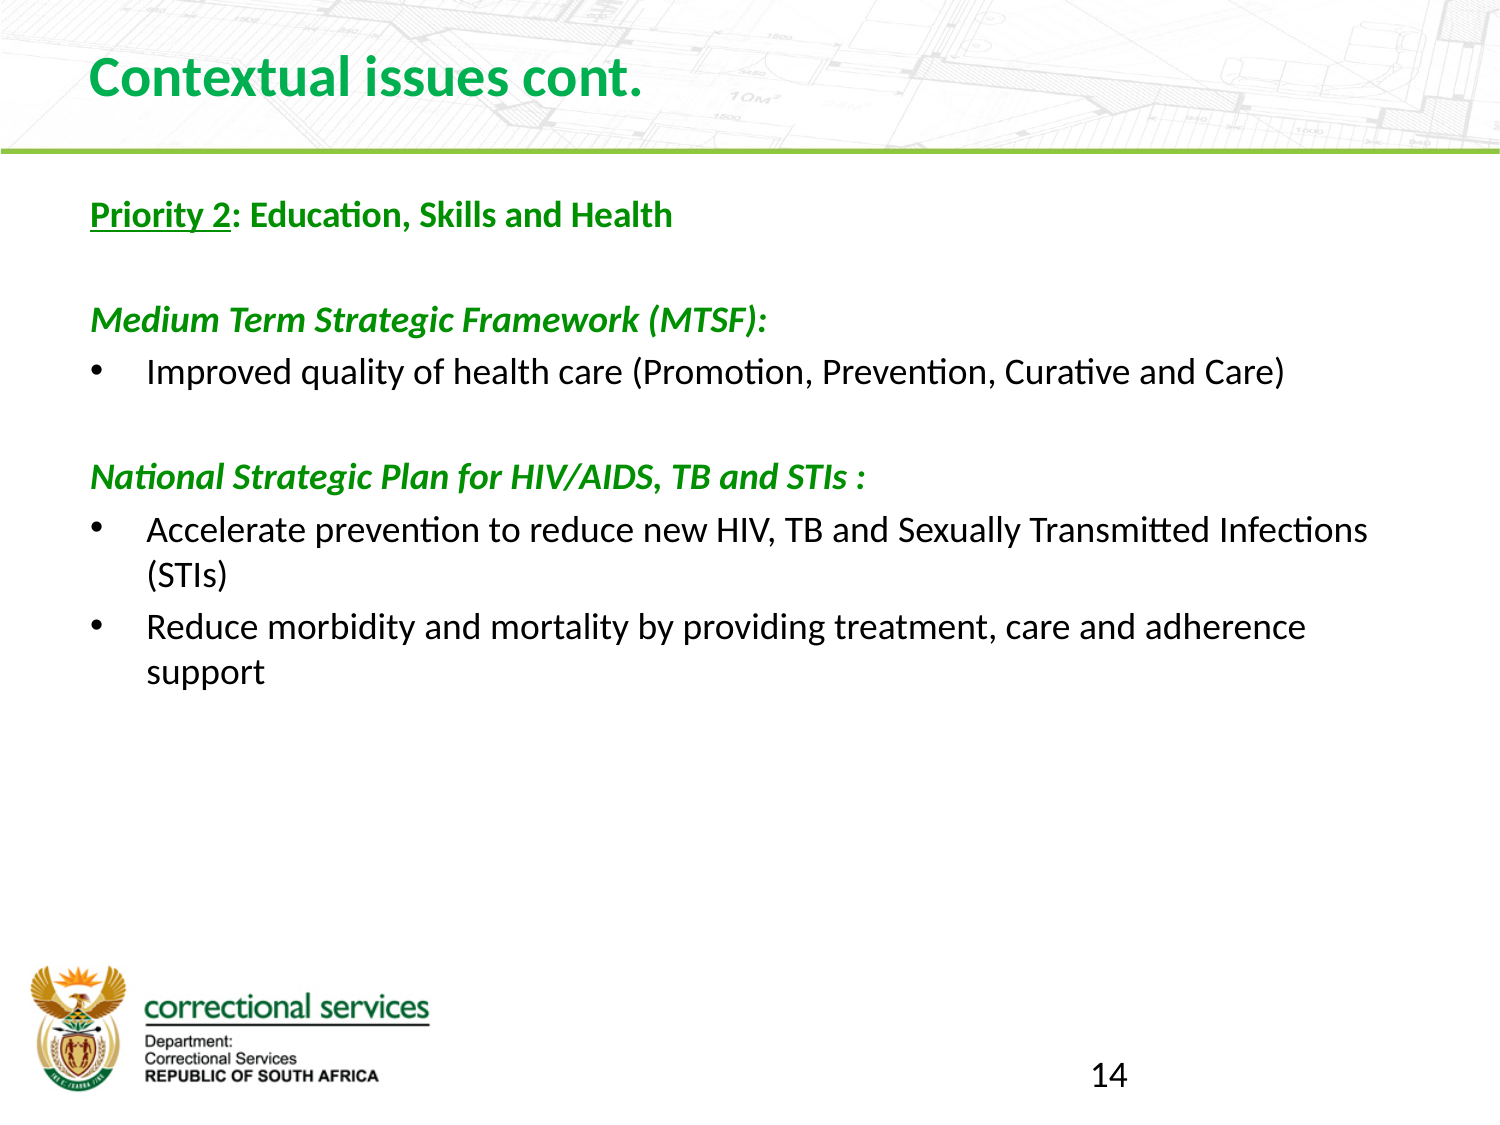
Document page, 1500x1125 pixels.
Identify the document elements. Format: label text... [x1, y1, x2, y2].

text_box Contextual issues cont. [74, 30, 1425, 116]
list Priority 2: Education, Skills and Health Medium Term Strategic Framework (MTSF): Improved quality of health care (Promotion, Prevention, Curative and Care) National Strategic Plan for HIV/AIDS, TB and STIs : Accelerate prevention to reduce new HIV, TB and Sexually Transmitted Infections (STIs) Reduce morbidity and mortality by providing treatment, care and adherence support [75, 182, 1425, 970]
picture [0, 936, 481, 1125]
slide_number 14 [1074, 1042, 1425, 1103]
picture [0, 0, 1500, 154]
